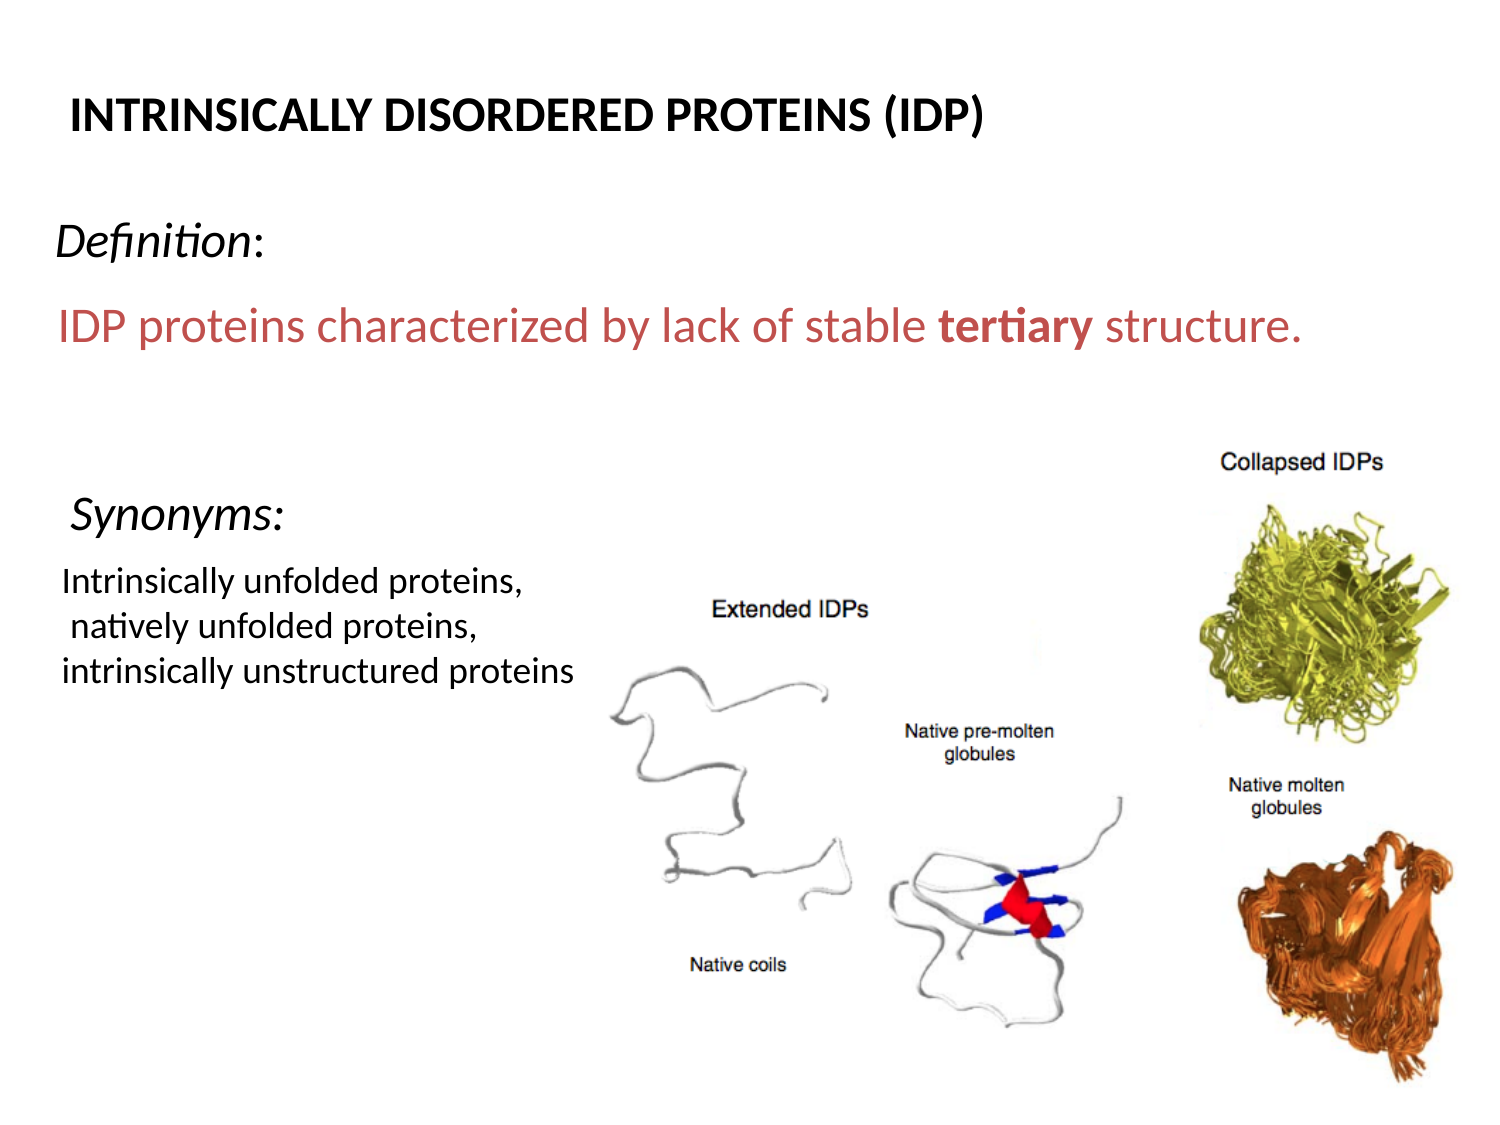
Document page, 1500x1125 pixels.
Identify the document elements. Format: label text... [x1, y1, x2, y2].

text_box Intrinsically unfolded proteins, natively unfolded proteins, intrinsically unstructured proteins [46, 549, 569, 699]
text_box Synonyms: [55, 473, 301, 549]
text_box INTRINSICALLY DISORDERED PROTEINS (IDP) [54, 74, 1001, 149]
picture [574, 425, 1497, 1113]
text_box IDP proteins characterized by lack of stable tertiary structure. [42, 285, 1341, 360]
text_box Definition: [39, 199, 281, 275]
